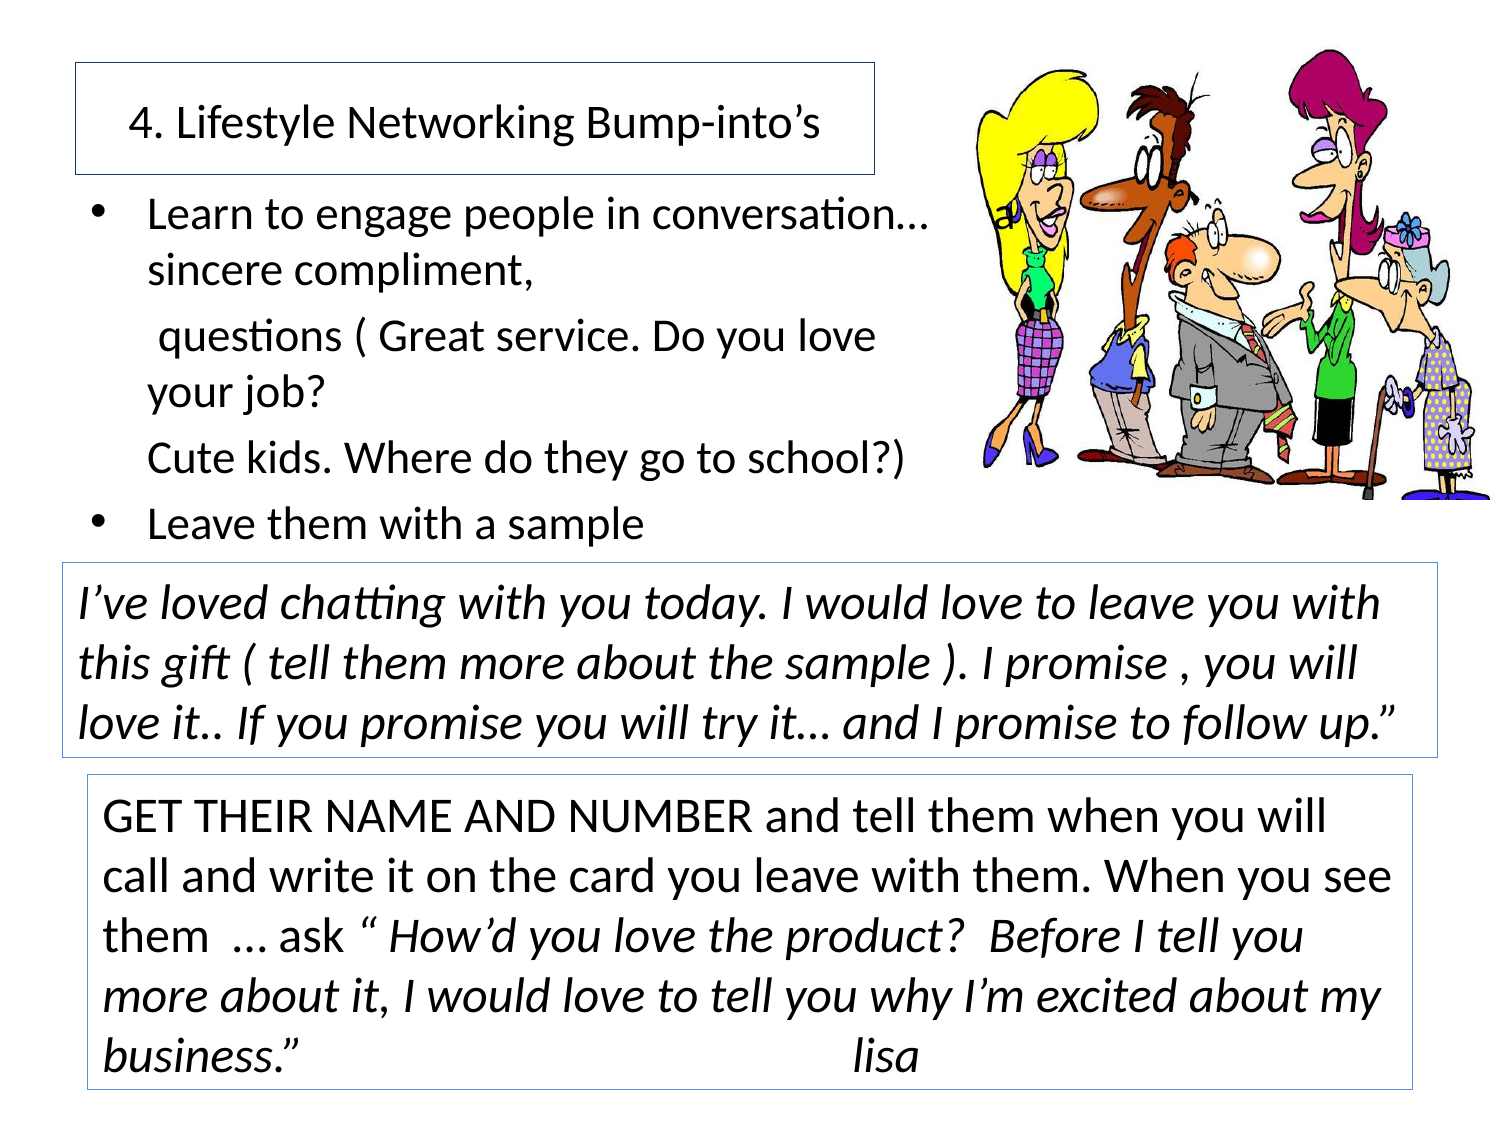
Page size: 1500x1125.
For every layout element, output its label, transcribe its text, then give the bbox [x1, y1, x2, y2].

text_box I’ve loved chatting with you today. I would love to leave you with this gift ( tell them more about the sample ). I promise , you will love it.. If you promise you will try it… and I promise to follow up.” [62, 562, 1438, 758]
list Learn to engage people in conversation… a sincere compliment, questions ( Great service. Do you love your job? Cute kids. Where do they go to school?) Leave them with a sample [75, 174, 1038, 562]
picture [974, 37, 1500, 501]
title 4. Lifestyle Networking Bump-into’s [75, 62, 875, 174]
text_box GET THEIR NAME AND NUMBER and tell them when you will call and write it on the card you leave with them. When you see them … ask “ How’d you love the product? Before I tell you more about it, I would love to tell you why I’m excited about my business.” lisa [87, 774, 1413, 1090]
